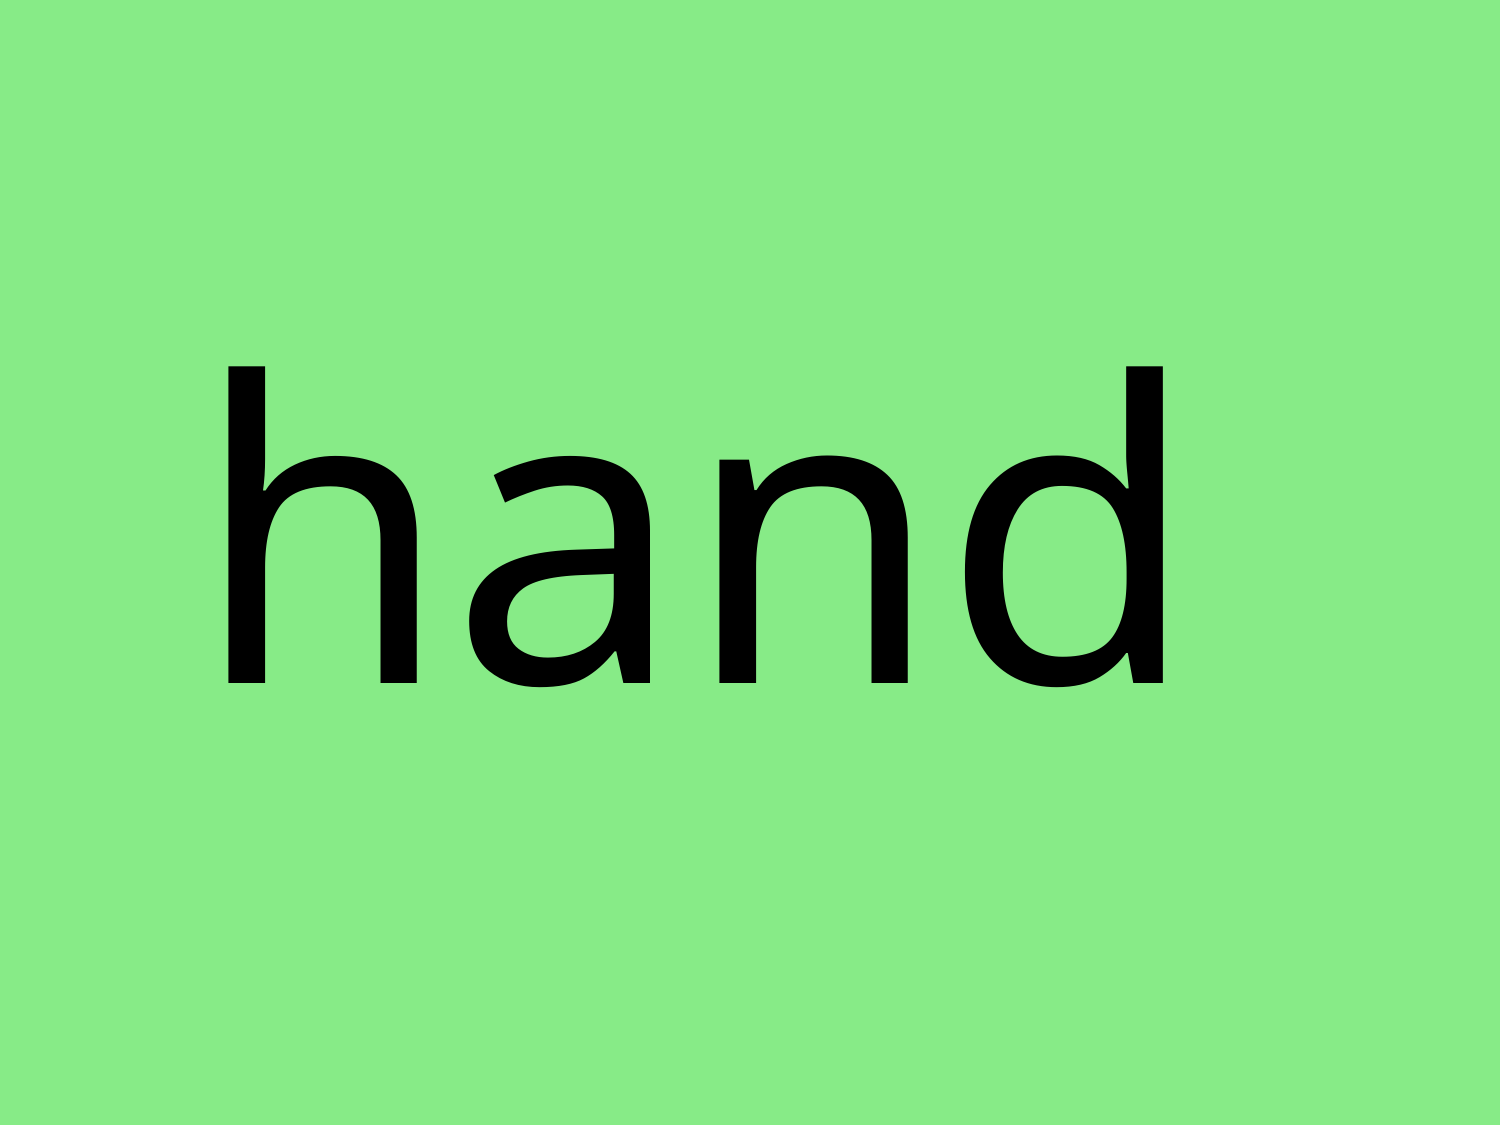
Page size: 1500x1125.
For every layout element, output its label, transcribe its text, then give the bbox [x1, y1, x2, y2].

text_box hand [41, 259, 1459, 775]
